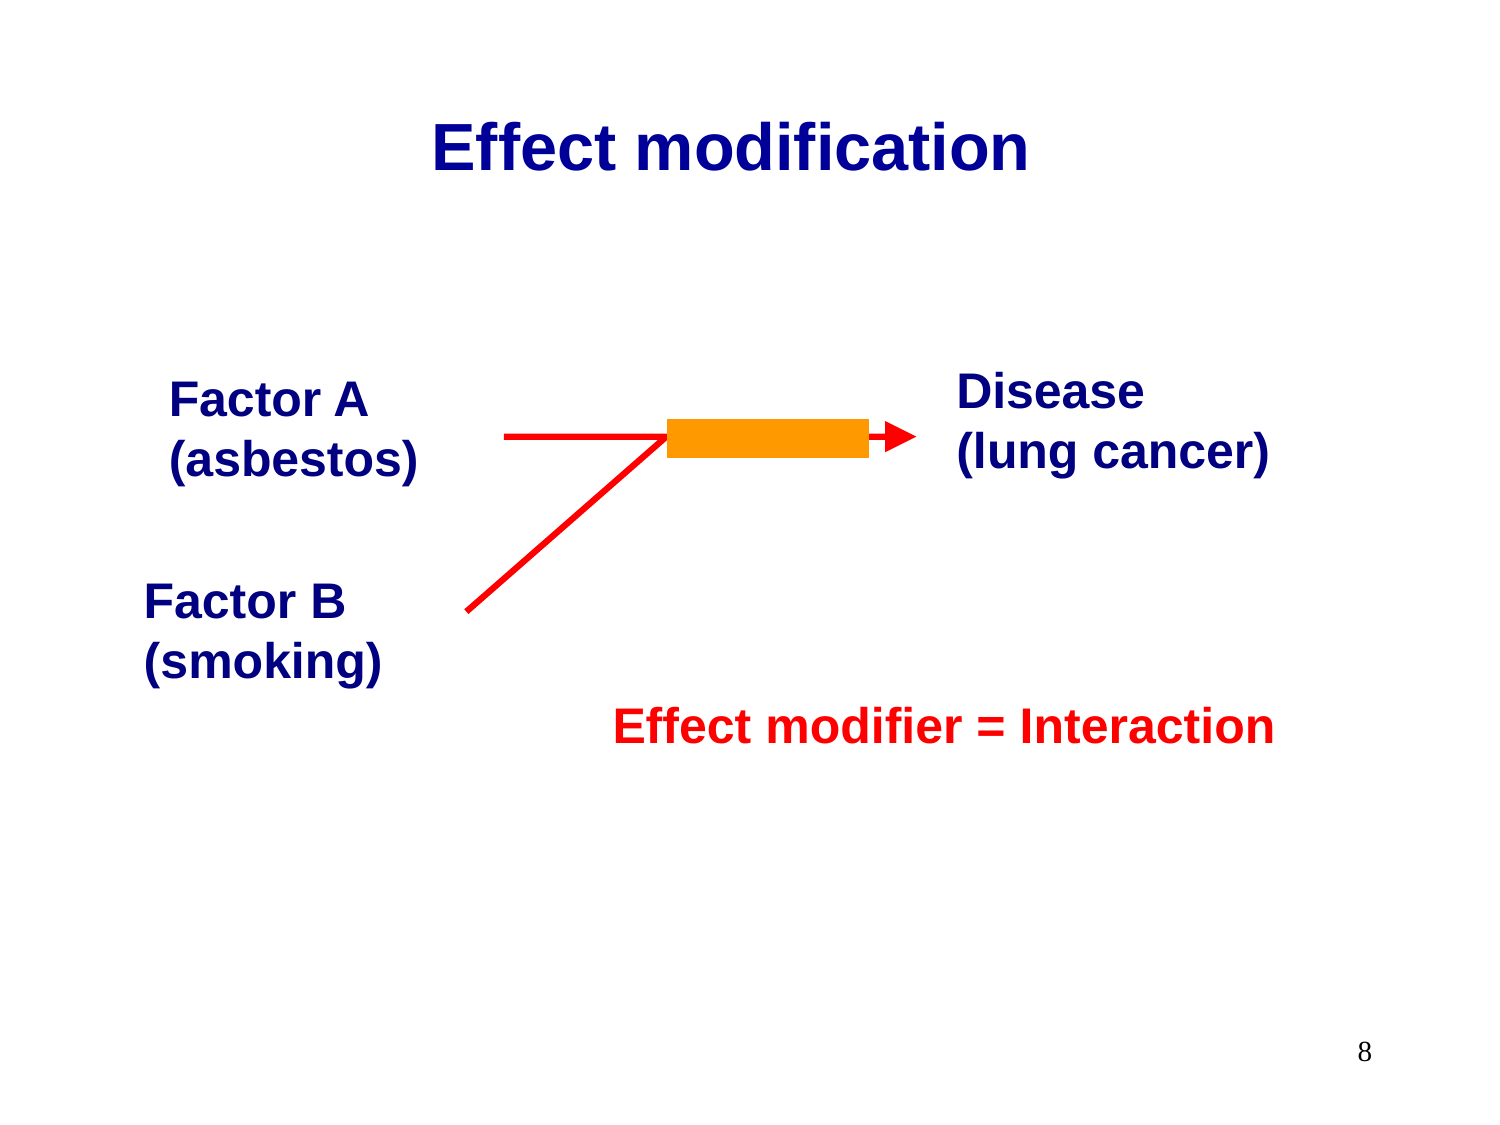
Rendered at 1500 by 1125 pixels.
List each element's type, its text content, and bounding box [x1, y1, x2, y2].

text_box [128, 351, 1367, 774]
title Effect modification [112, 49, 1388, 238]
slide_number 8 [1074, 1025, 1388, 1100]
